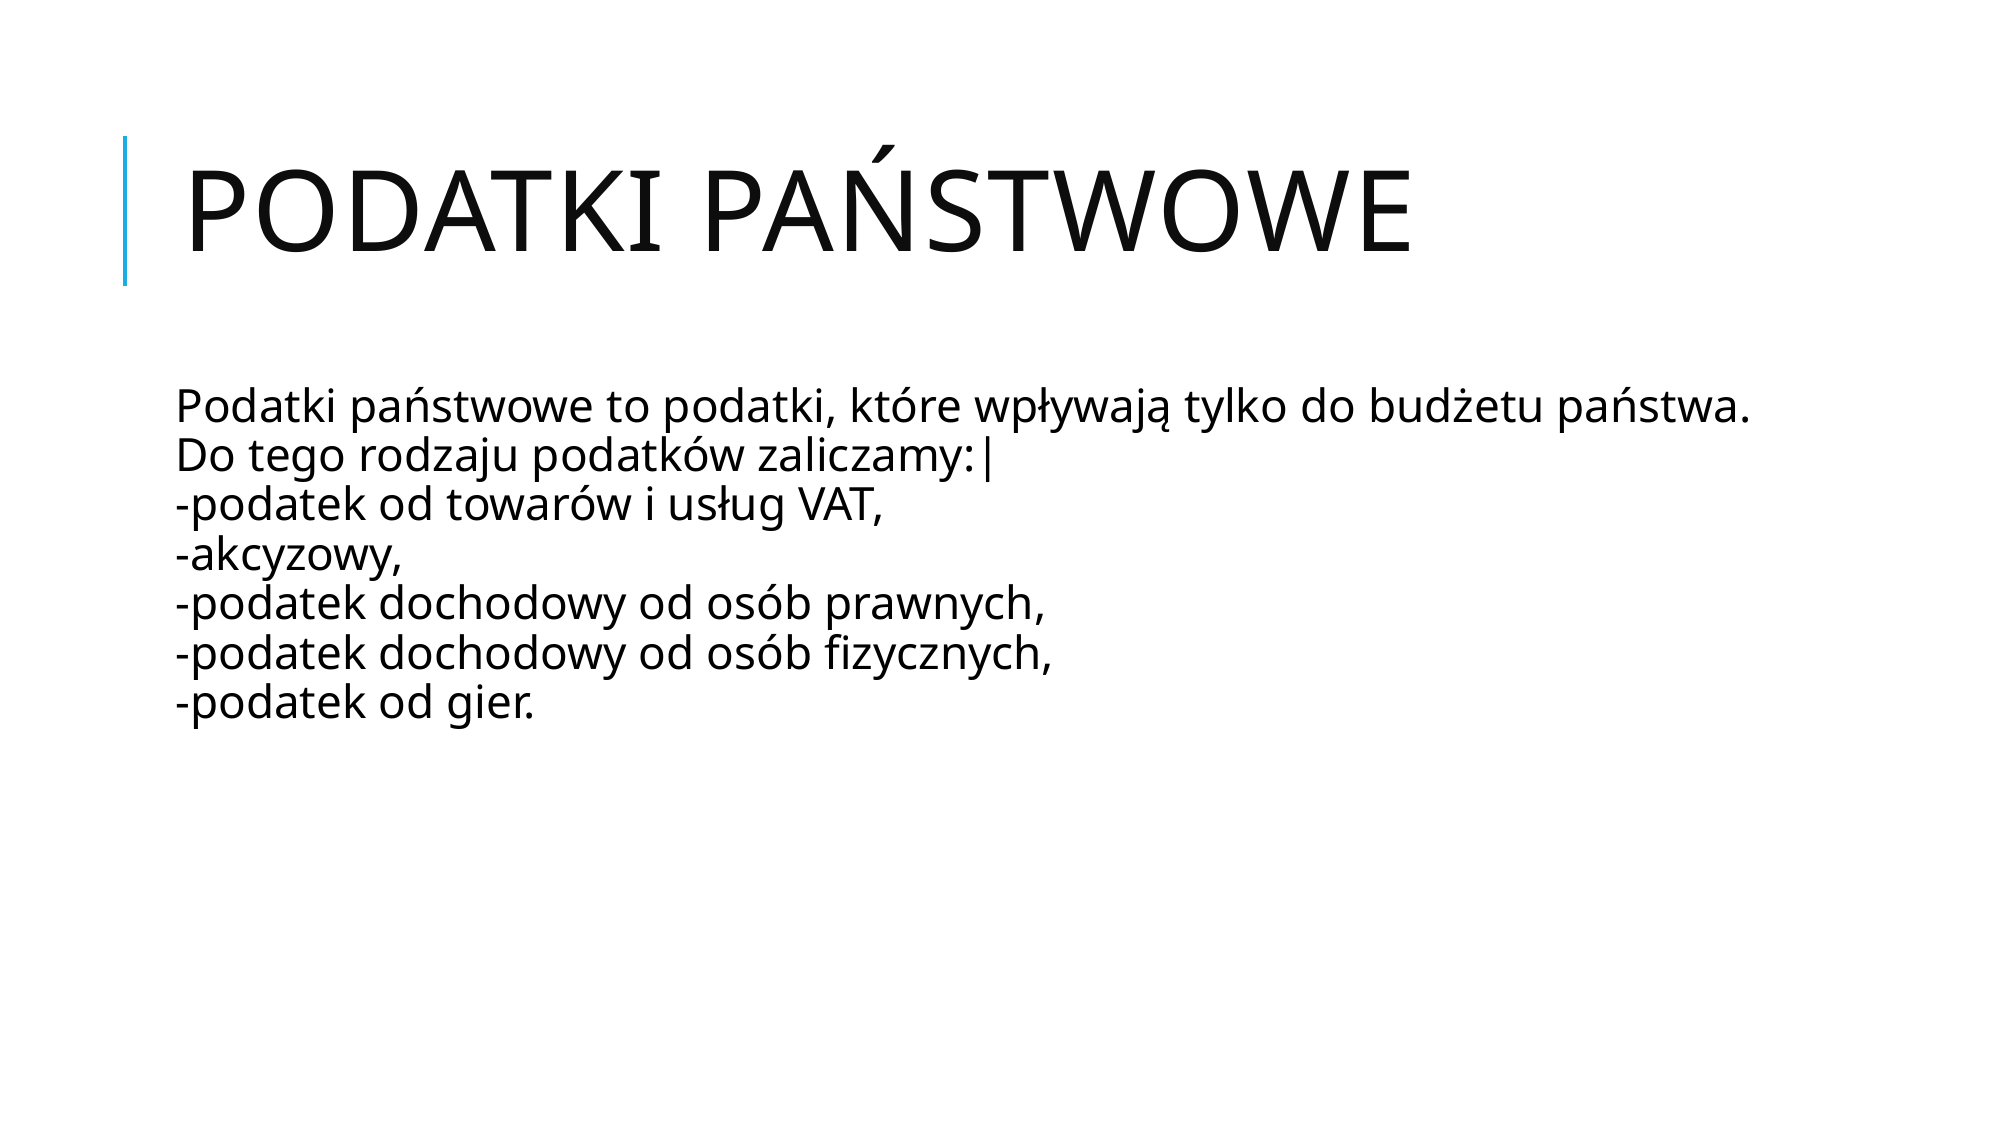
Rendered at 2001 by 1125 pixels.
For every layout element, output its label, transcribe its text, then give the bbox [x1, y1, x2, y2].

list Podatki państwowe to podatki, które wpływają tylko do budżetu państwa. Do tego rodzaju podatków zaliczamy:| -podatek od towarów i usług VAT, -akcyzowy, -podatek dochodowy od osób prawnych, -podatek dochodowy od osób fizycznych, -podatek od gier. [168, 375, 1763, 1035]
title Podatki państwowe [168, 96, 1763, 342]
